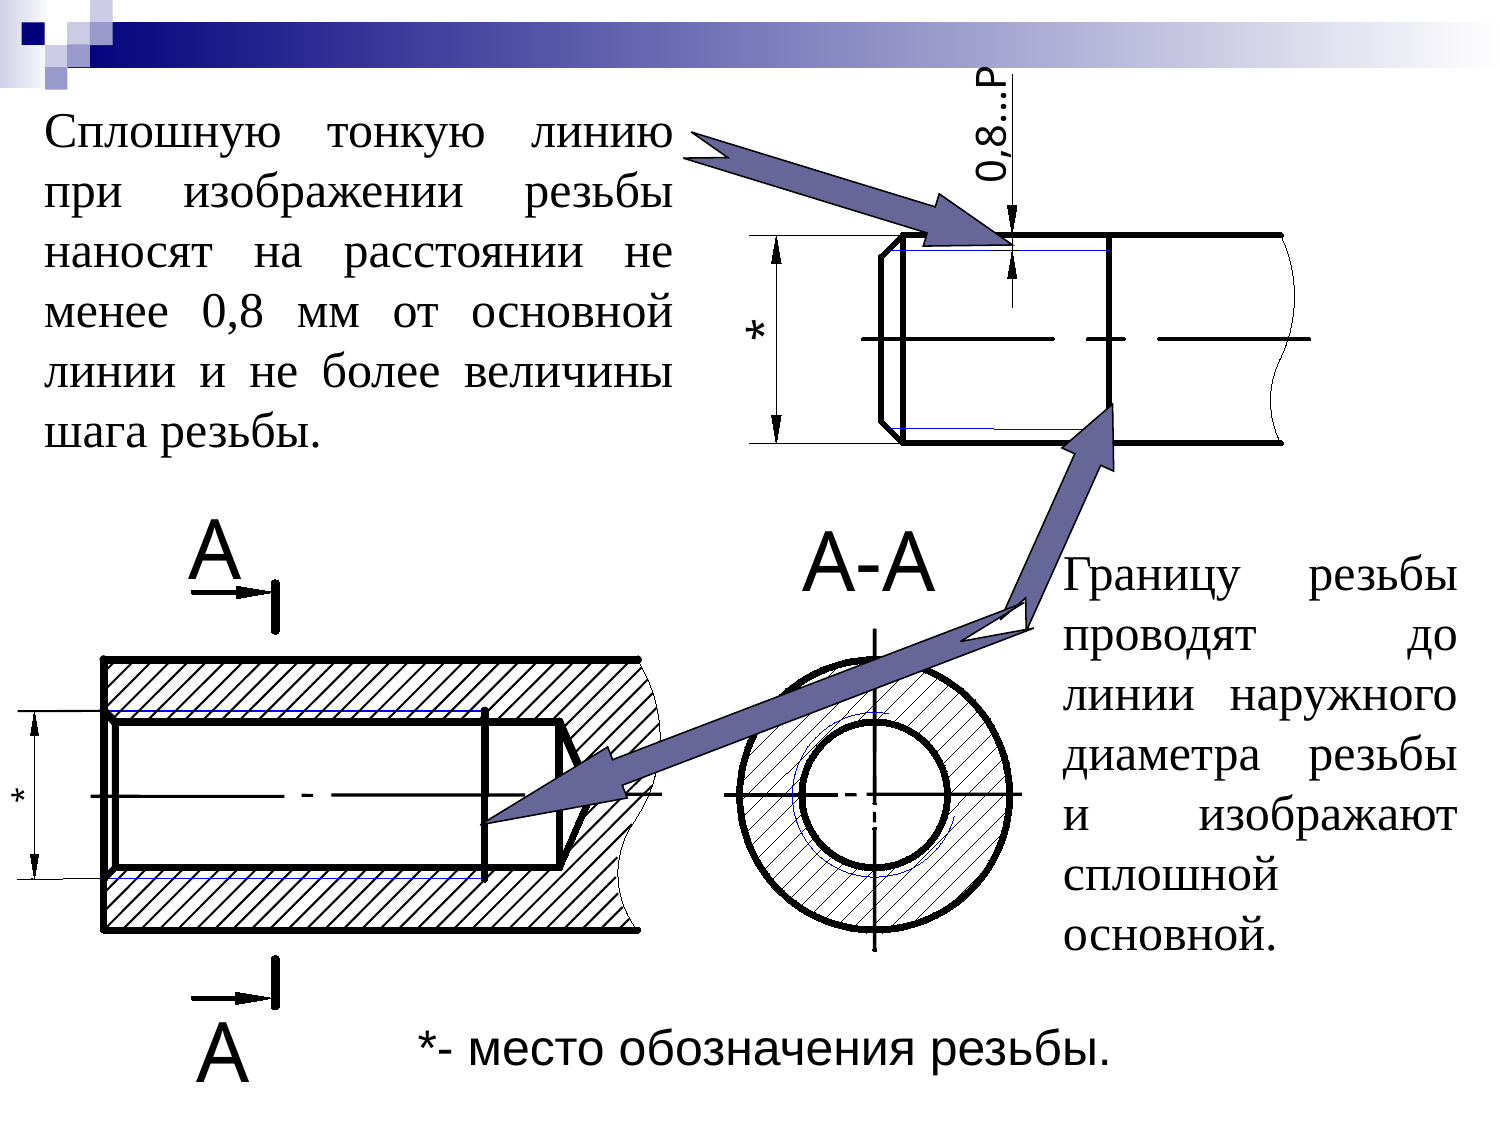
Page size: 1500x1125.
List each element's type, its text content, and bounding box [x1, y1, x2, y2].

text_box A [188, 496, 242, 597]
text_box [4, 656, 663, 934]
text_box [235, 992, 273, 1003]
text_box [193, 996, 236, 1001]
text_box [667, 719, 719, 769]
text_box [1005, 506, 1083, 629]
text_box [872, 630, 877, 655]
text_box Сплошную тонкую линию при изображении резьбы наносят на расстоянии не менее 0,8 мм от основной линии и не более величины шага резьбы. [29, 90, 689, 465]
text_box [271, 960, 280, 1006]
text_box [236, 587, 274, 599]
text_box [271, 955, 280, 960]
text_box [735, 65, 1379, 497]
text_box A [196, 999, 250, 1100]
text_box [683, 131, 730, 173]
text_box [724, 656, 1023, 952]
text_box [271, 629, 280, 635]
text_box [271, 579, 280, 584]
text_box Границу резьбы проводят до линии наружного диаметра резьбы и изображают сплошной основной. [1048, 533, 1473, 1041]
text_box *- место обозначения резьбы. [402, 1007, 1128, 1083]
text_box A-A [802, 508, 937, 608]
text_box [886, 602, 1034, 655]
text_box [271, 584, 280, 629]
